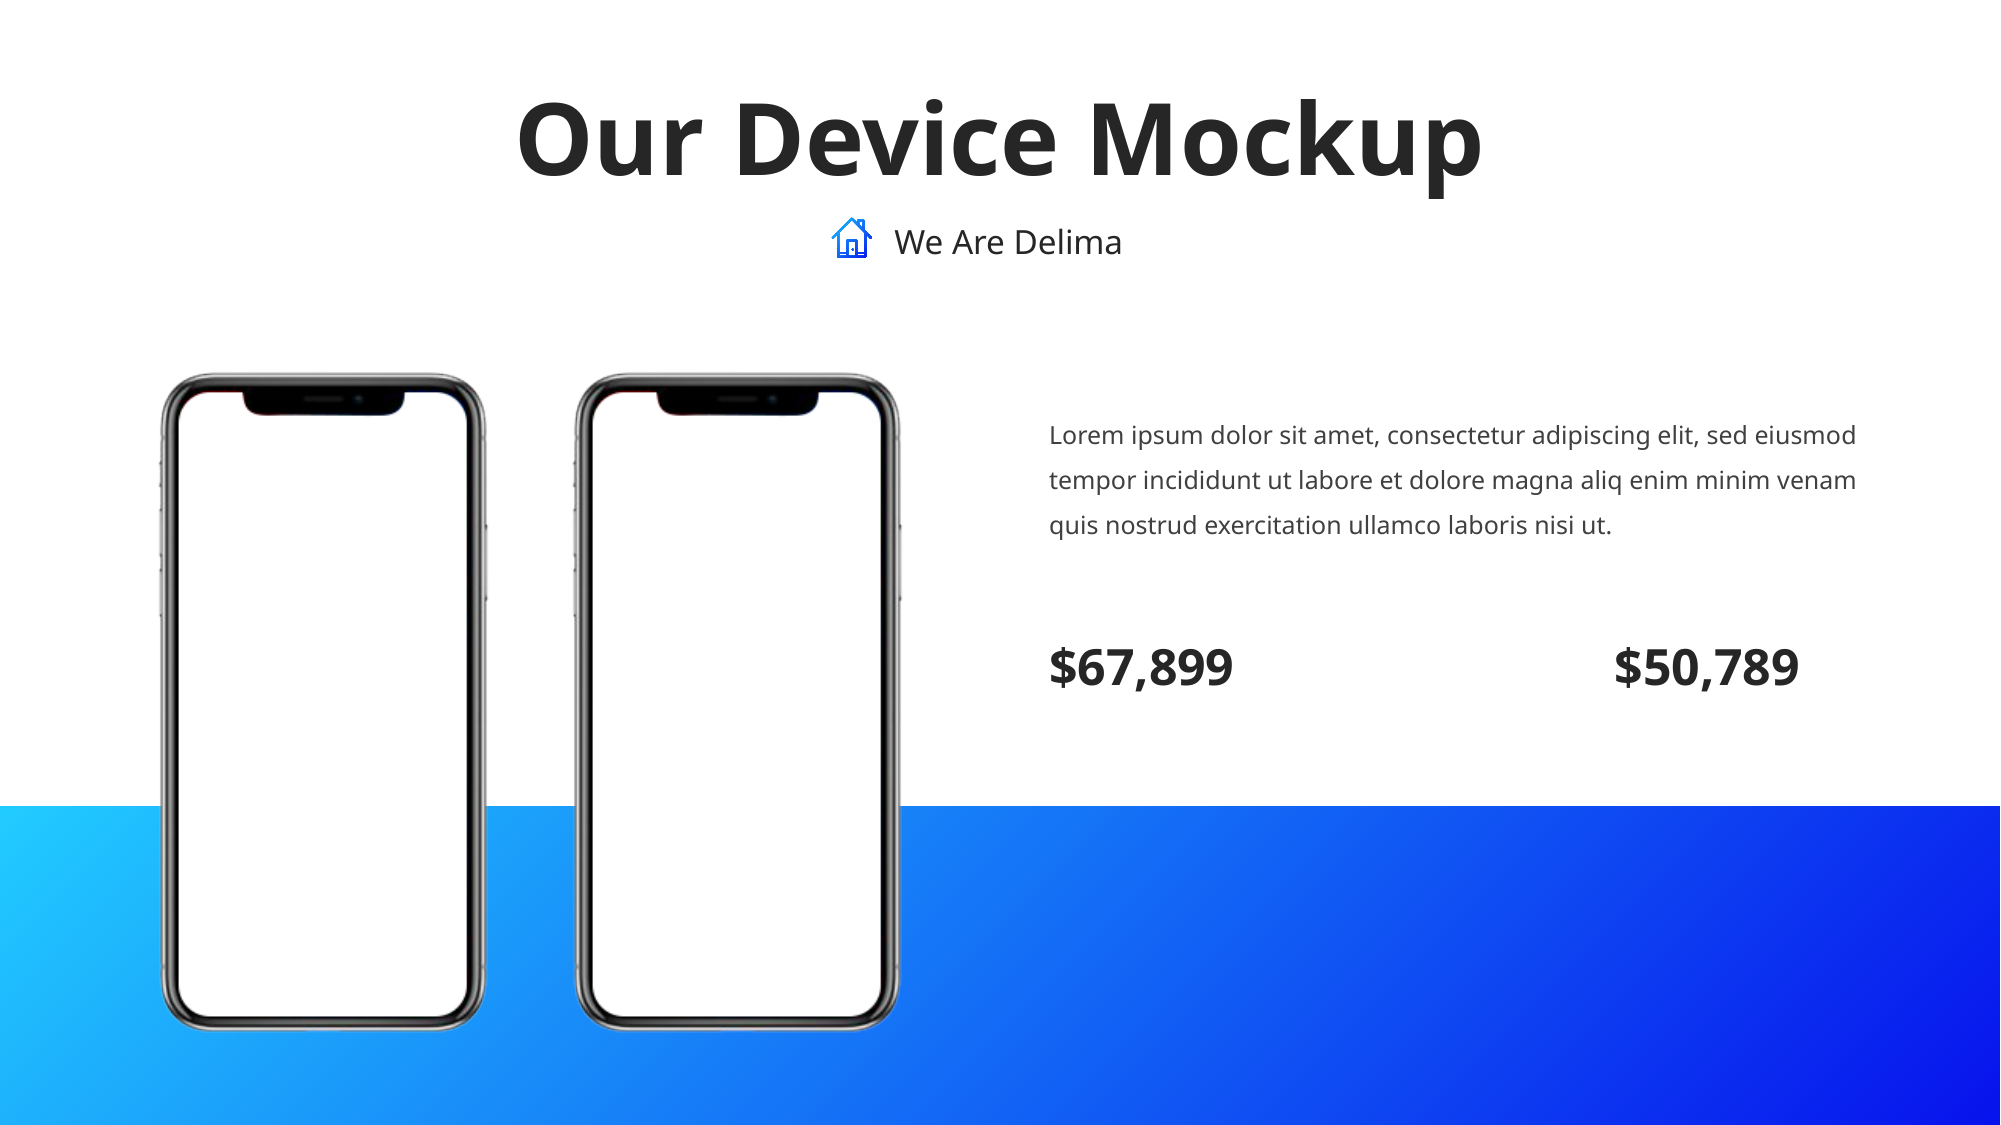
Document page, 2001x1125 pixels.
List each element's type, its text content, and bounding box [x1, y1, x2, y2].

text_box [0, 805, 2000, 1125]
text_box Lorem ipsum dolor sit amet, consectetur adipiscing elit, sed eiusmod tempor incididunt ut labore et dolore magna aliq enim minim venam quis nostrud exercitation ullamco laboris nisi ut. [1034, 397, 1878, 548]
text_box $67,899 [1034, 627, 1312, 703]
picture [554, 363, 920, 1051]
picture [140, 363, 506, 1051]
text_box $50,789 [1599, 627, 1878, 703]
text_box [371, 68, 1629, 270]
